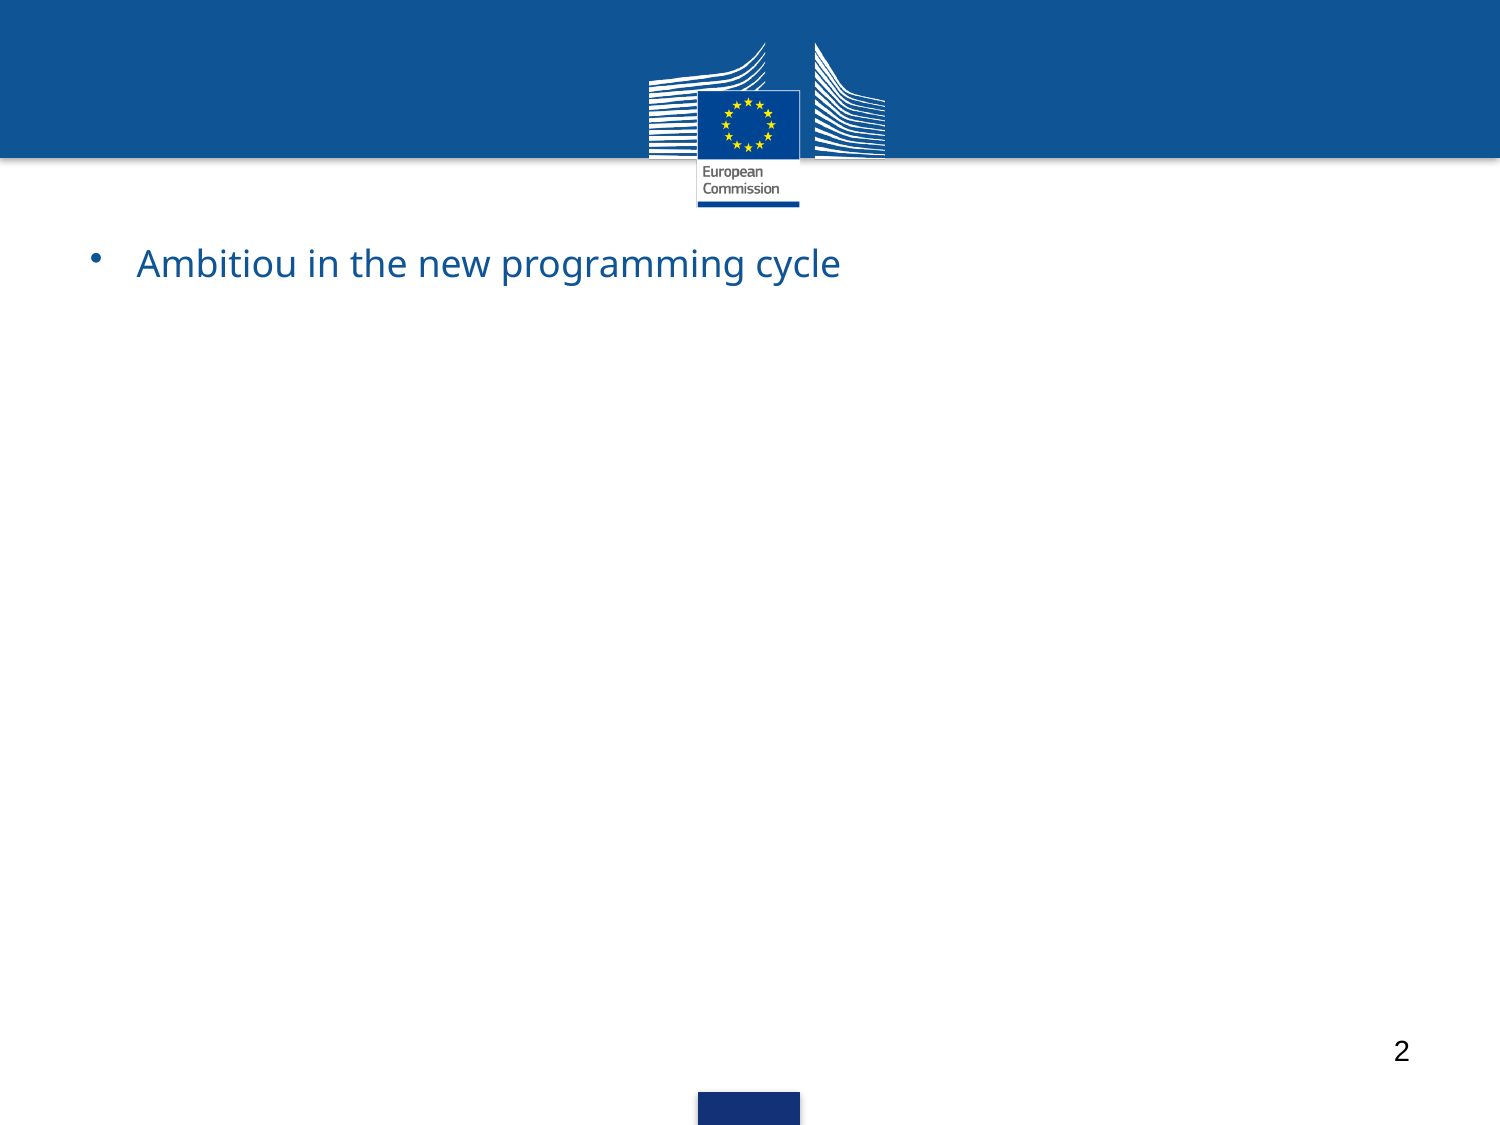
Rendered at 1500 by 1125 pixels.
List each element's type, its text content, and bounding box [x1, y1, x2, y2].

picture [649, 42, 885, 187]
text_box Ambitiou in the new programming cycle [74, 187, 1438, 293]
slide_number 2 [1074, 1024, 1426, 1103]
